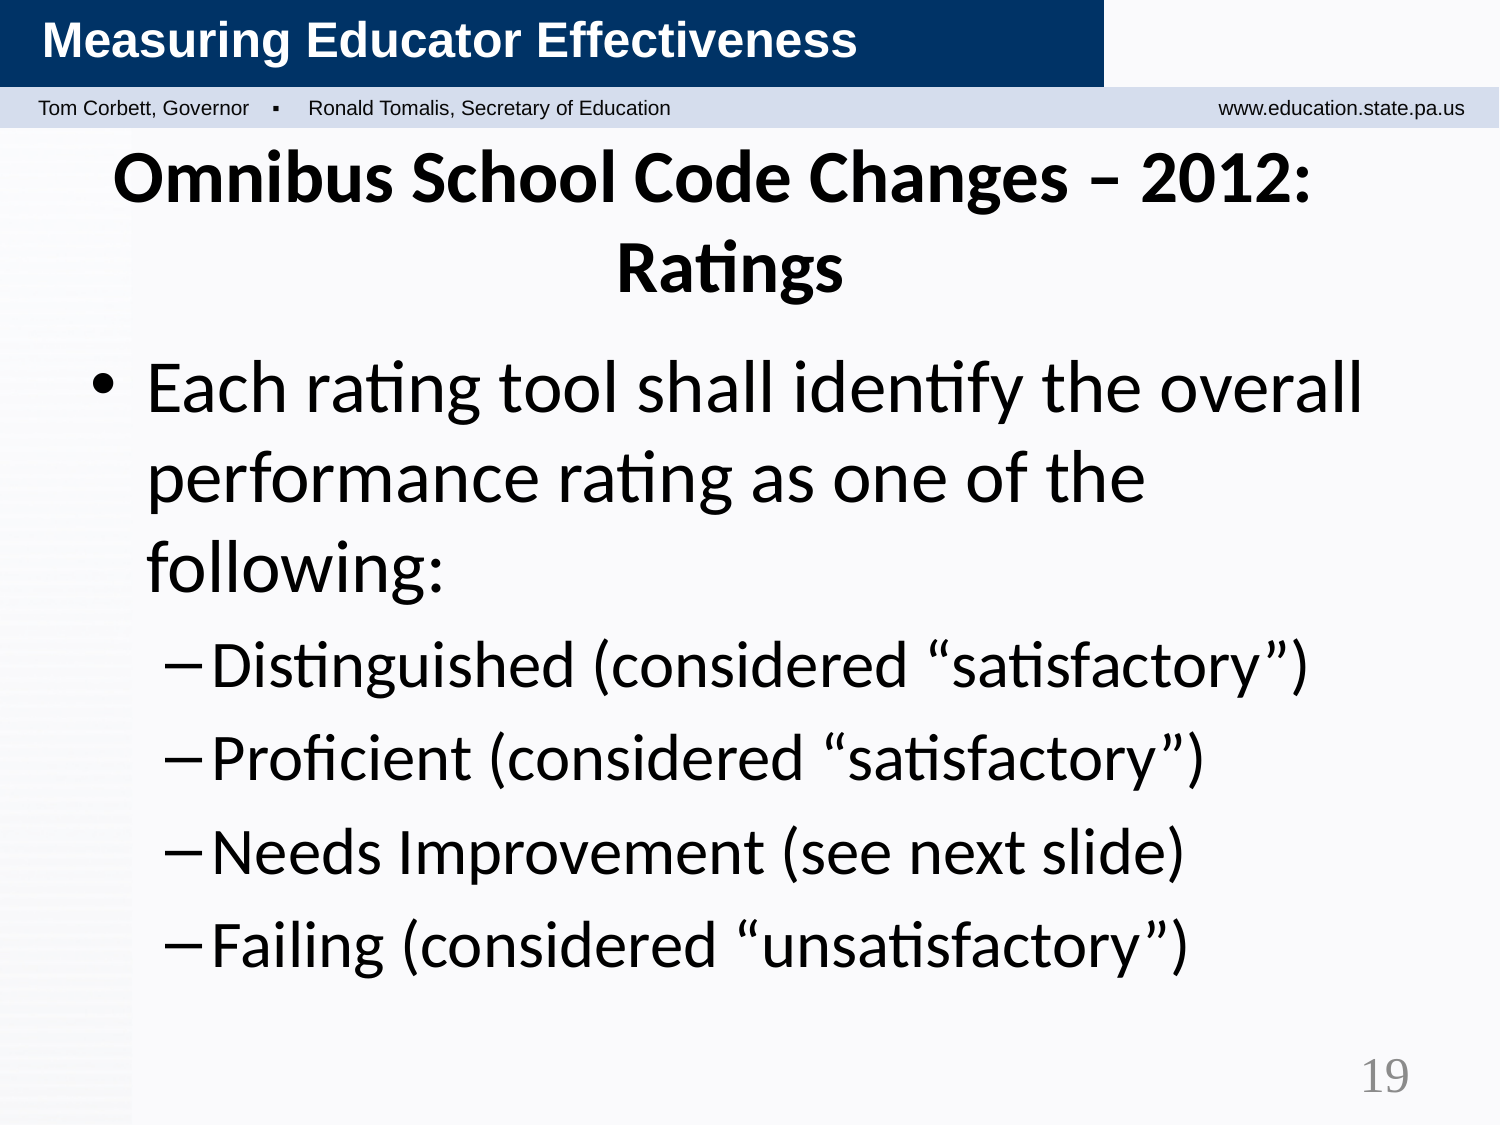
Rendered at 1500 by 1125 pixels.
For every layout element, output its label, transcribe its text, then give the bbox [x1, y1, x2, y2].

picture [0, 0, 1500, 1125]
slide_number 19 [1074, 1042, 1425, 1103]
list Each rating tool shall identify the overall performance rating as one of the following: Distinguished (considered “satisfactory”) Proficient (considered “satisfactory”) Needs Improvement (see next slide) Failing (considered “unsatisfactory”) [75, 329, 1425, 1070]
title Omnibus School Code Changes – 2012: Ratings [55, 169, 1406, 266]
